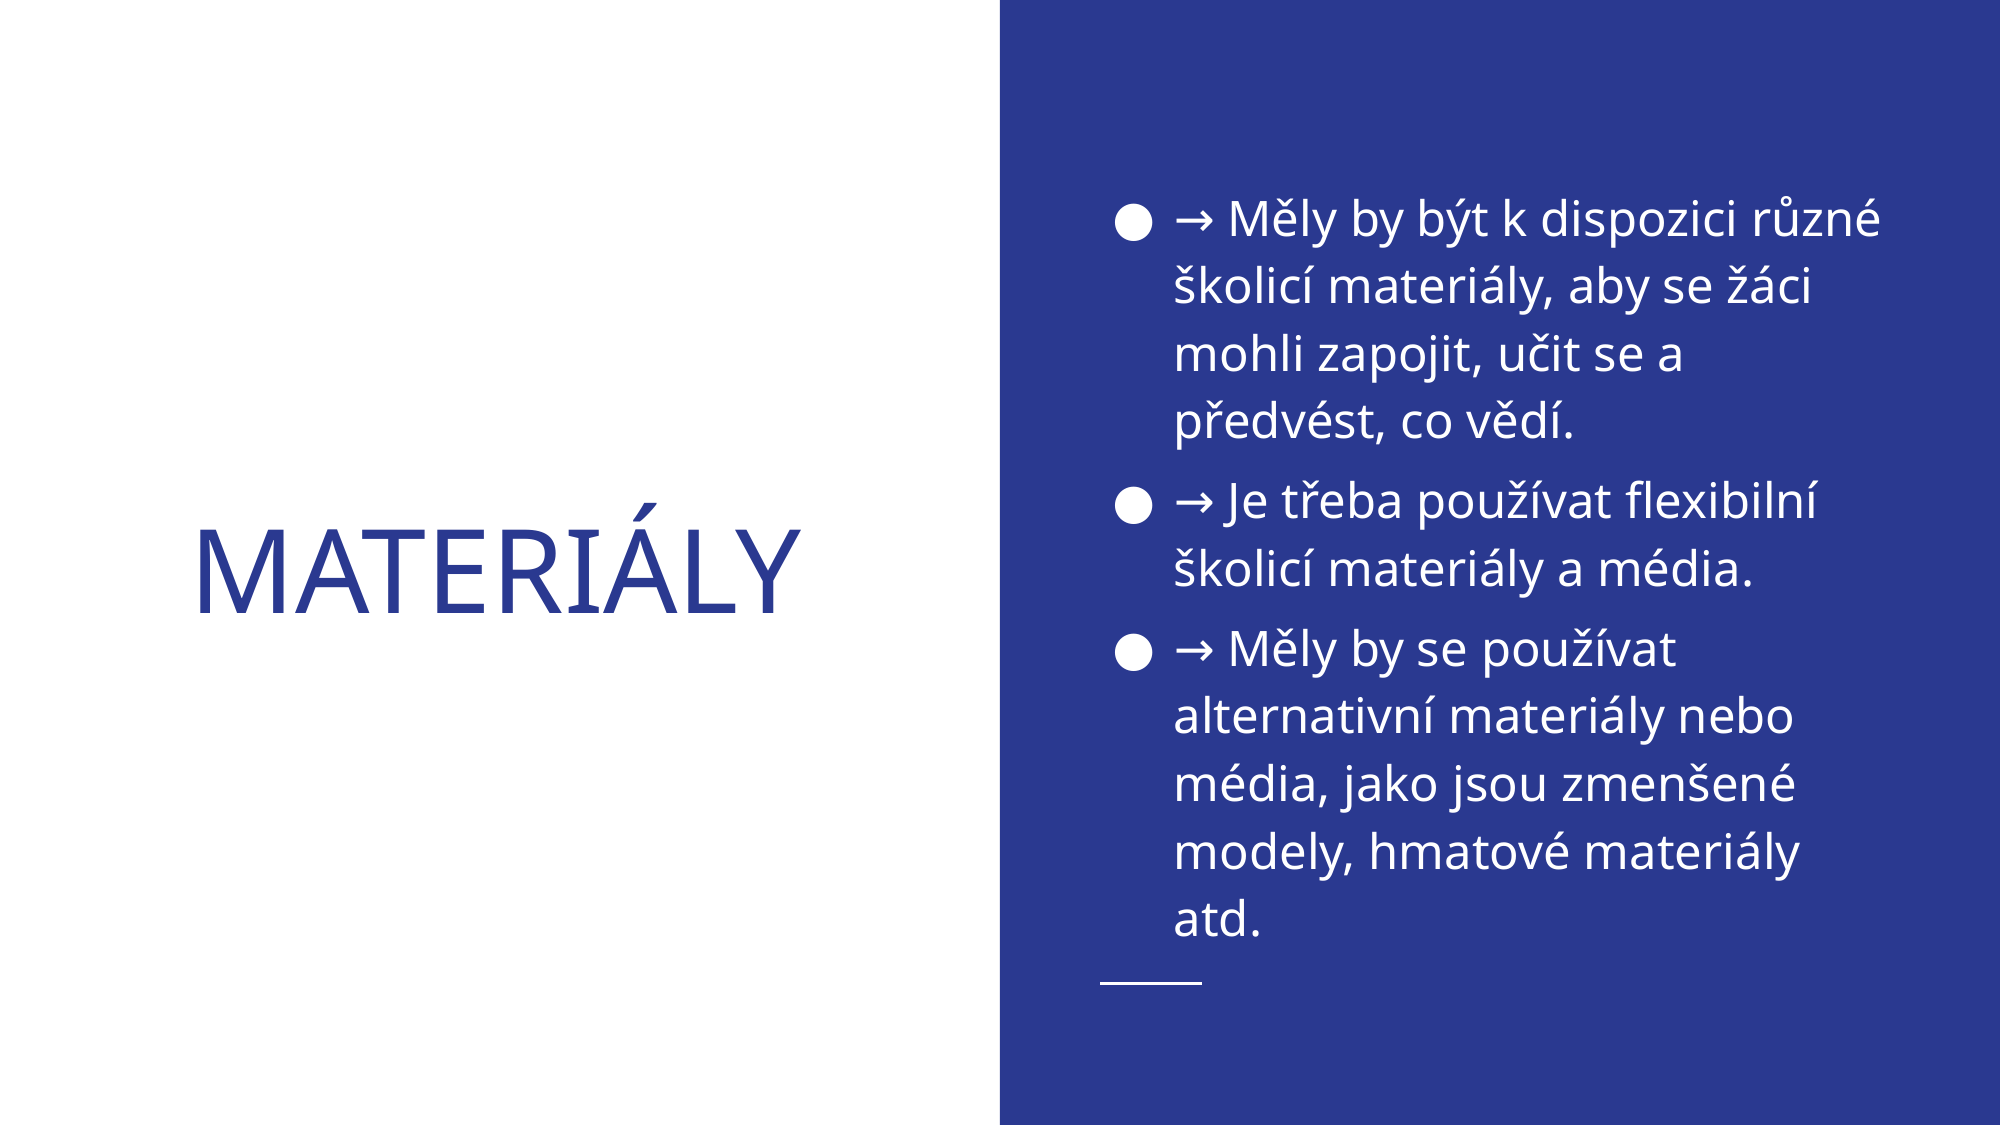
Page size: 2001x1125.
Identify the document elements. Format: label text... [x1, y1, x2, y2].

text_box → Měly by být k dispozici různé školicí materiály, aby se žáci mohli zapojit, učit se a předvést, co vědí. → Je třeba používat flexibilní školicí materiály a média. → Měly by se používat alternativní materiály nebo média, jako jsou zmenšené modely, hmatové materiály atd. [1080, 158, 1920, 967]
title MATERIÁLY [53, 468, 939, 657]
